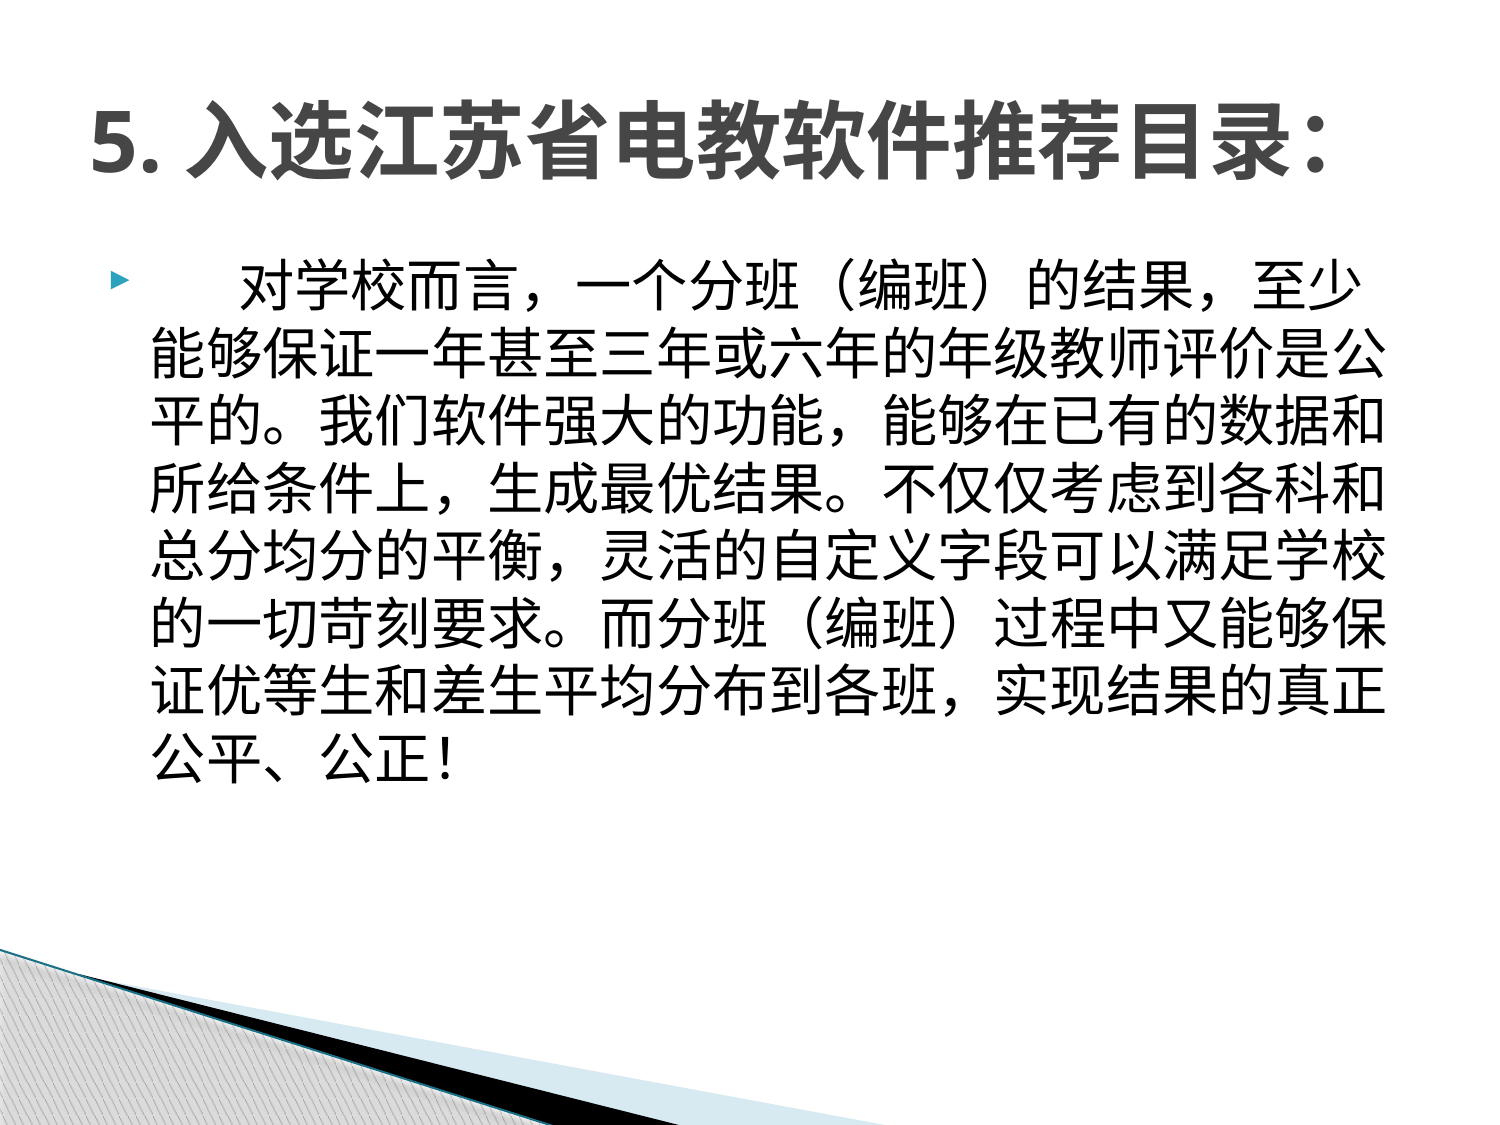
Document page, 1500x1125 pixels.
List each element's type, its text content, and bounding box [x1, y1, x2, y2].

title 5.入选江苏省电教软件推荐目录： [75, 45, 1425, 233]
list 对学校而言，一个分班（编班）的结果，至少能够保证一年甚至三年或六年的年级教师评价是公平的。我们软件强大的功能，能够在已有的数据和所给条件上，生成最优结果。不仅仅考虑到各科和总分均分的平衡，灵活的自定义字段可以满足学校的一切苛刻要求。而分班（编班）过程中又能够保证优等生和差生平均分布到各班，实现结果的真正公平、公正！ [75, 243, 1425, 986]
